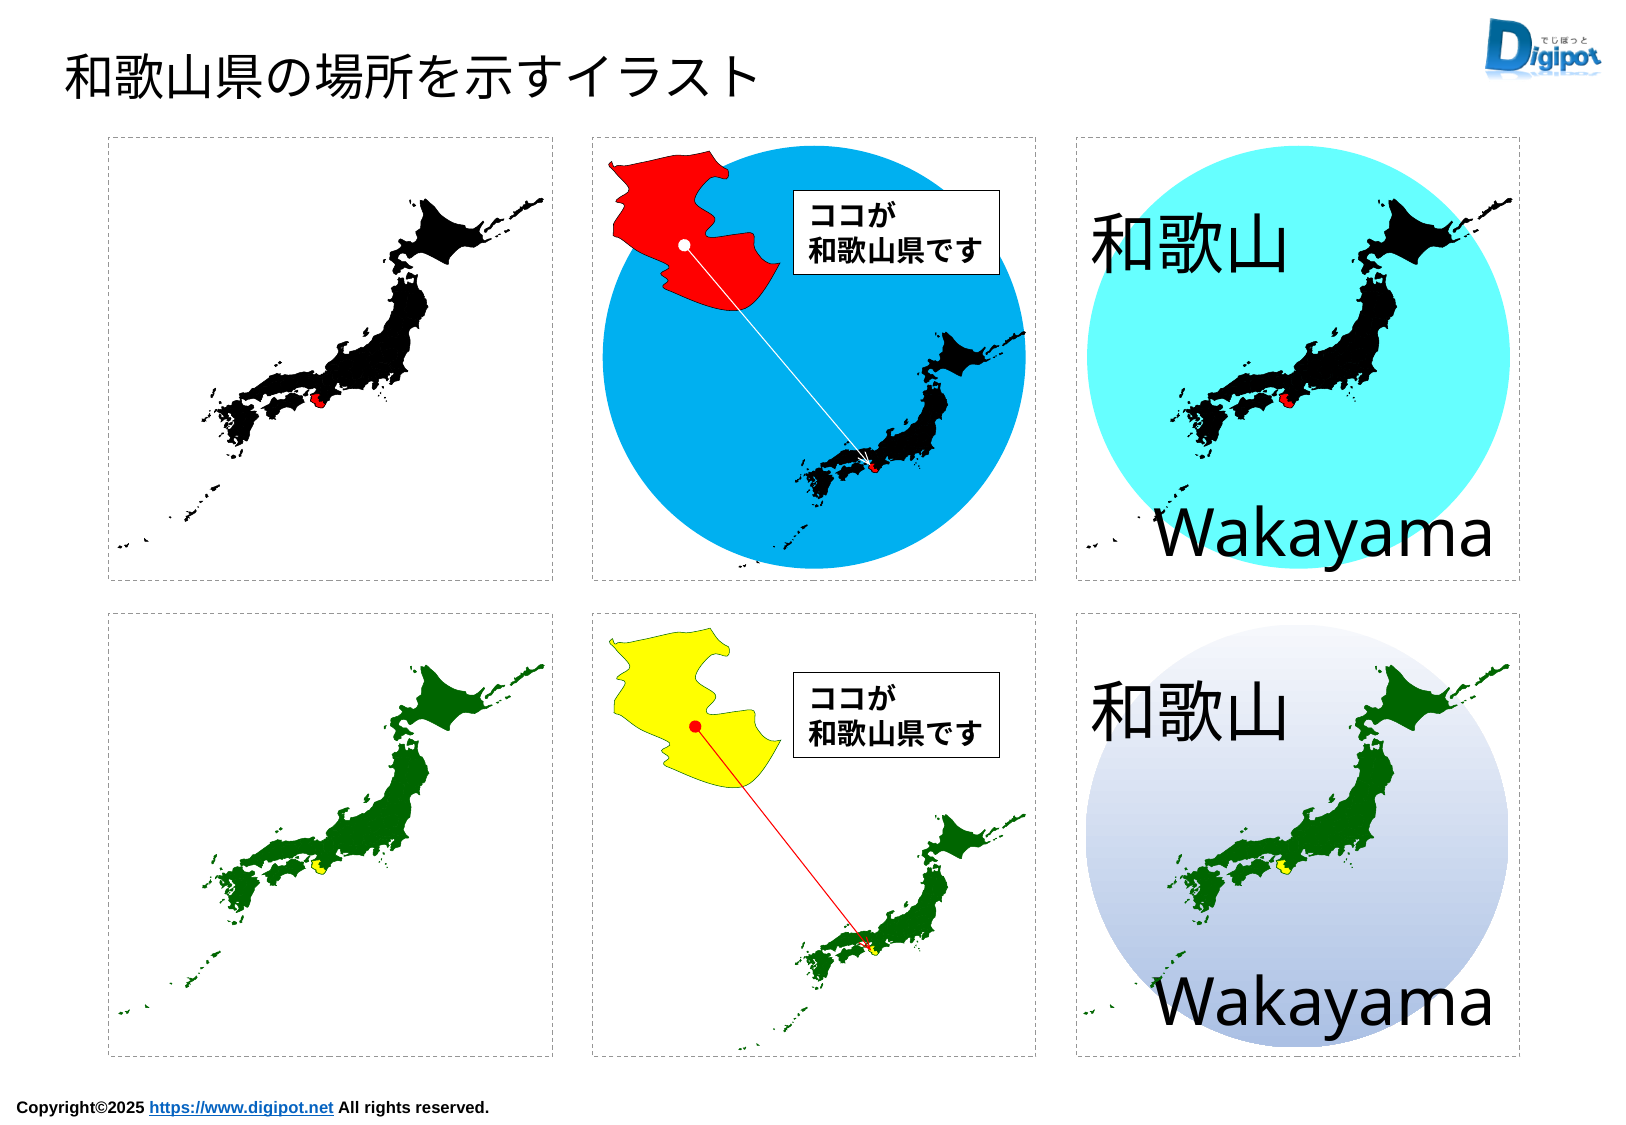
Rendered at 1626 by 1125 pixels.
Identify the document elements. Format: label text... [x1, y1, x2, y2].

picture [1485, 18, 1602, 82]
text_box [118, 664, 545, 1015]
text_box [602, 145, 1026, 569]
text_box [117, 198, 544, 549]
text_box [1074, 624, 1520, 1048]
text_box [609, 628, 1026, 1050]
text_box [1074, 145, 1520, 579]
text_box 和歌山県の場所を示すイラスト [49, 38, 779, 113]
